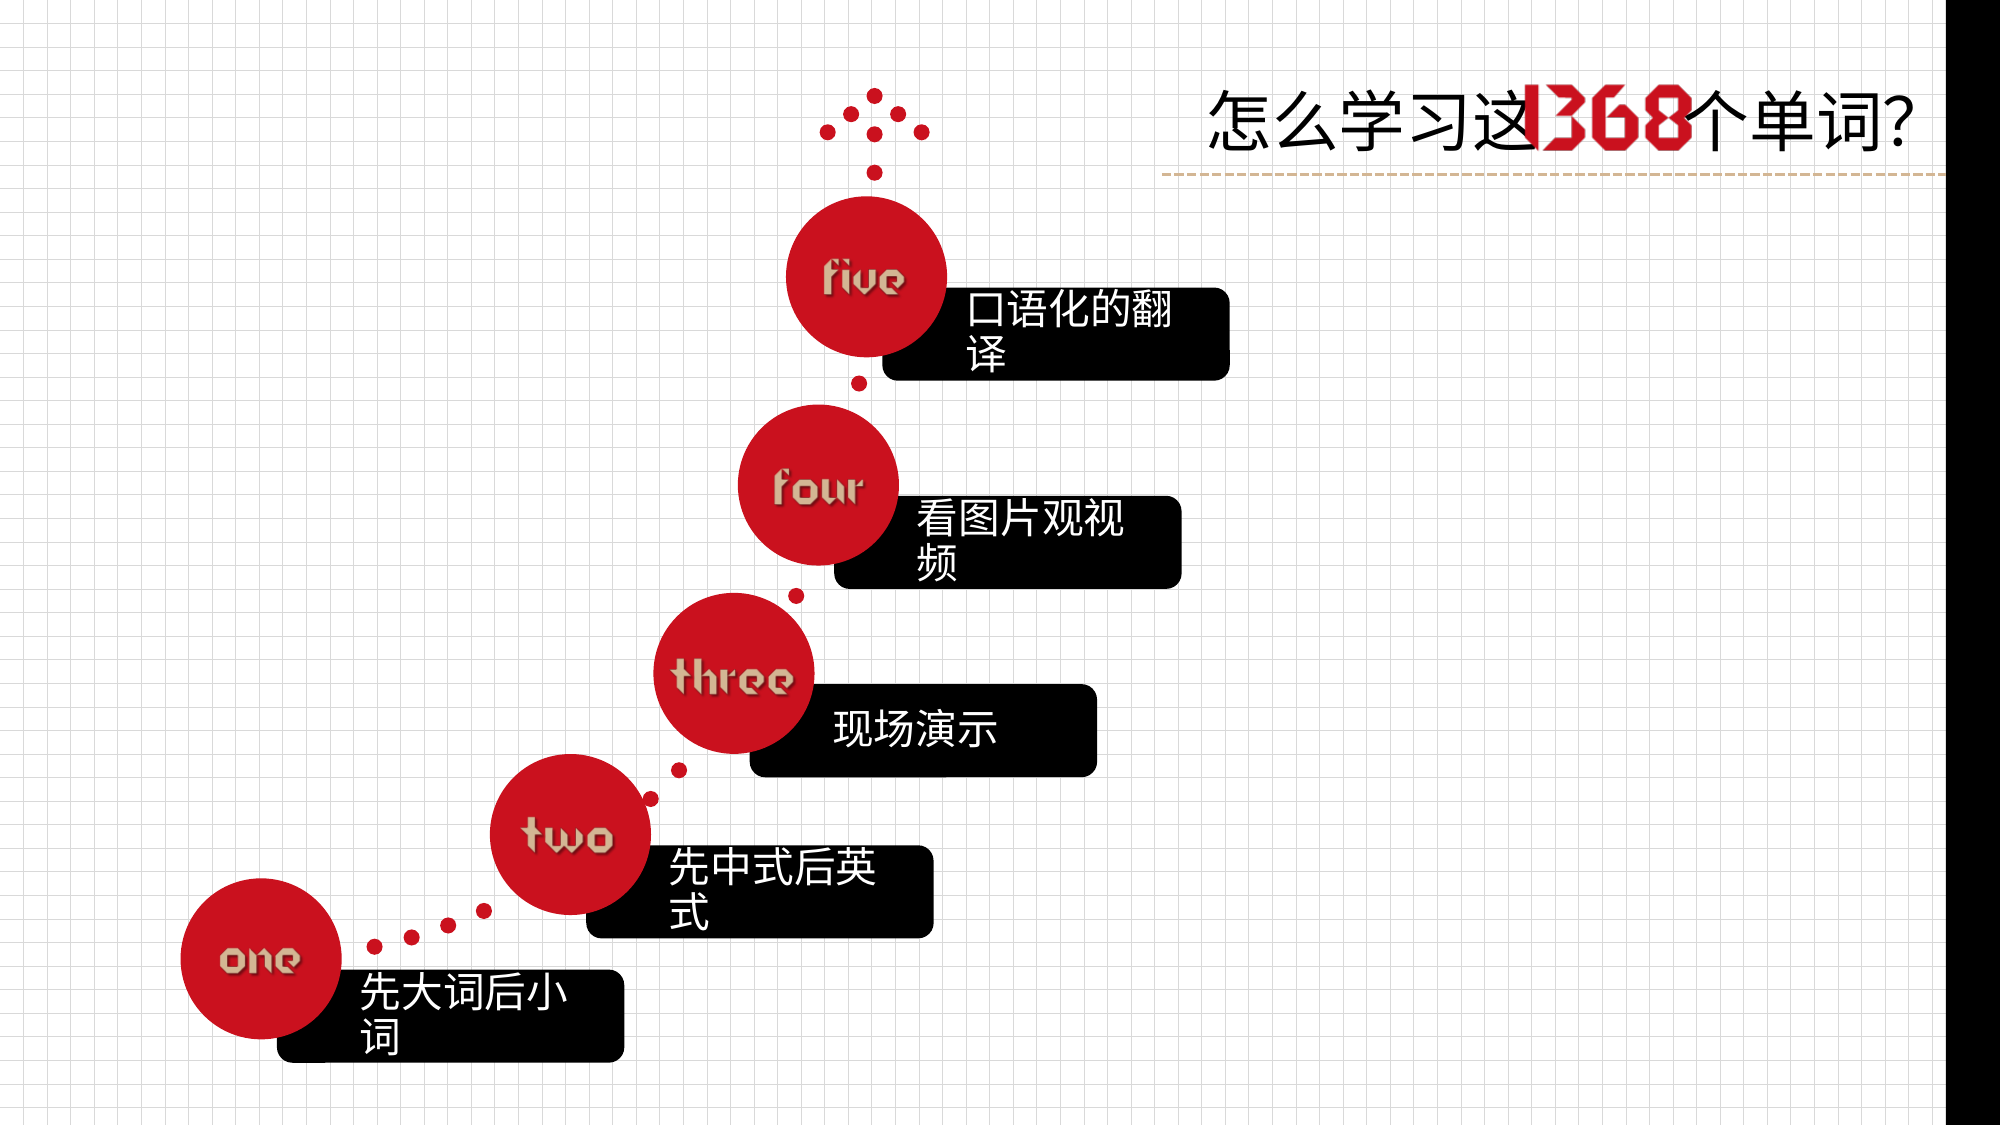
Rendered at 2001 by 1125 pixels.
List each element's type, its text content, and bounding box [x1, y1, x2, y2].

picture [489, 789, 661, 902]
picture [186, 909, 358, 1022]
picture [637, 630, 834, 743]
picture [1466, 36, 1750, 230]
text_box 怎么学习这 个单词？ [1772, 47, 1965, 173]
text_box [1945, 0, 2000, 1125]
picture [741, 440, 901, 553]
picture [790, 231, 946, 344]
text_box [0, 47, 1772, 1104]
